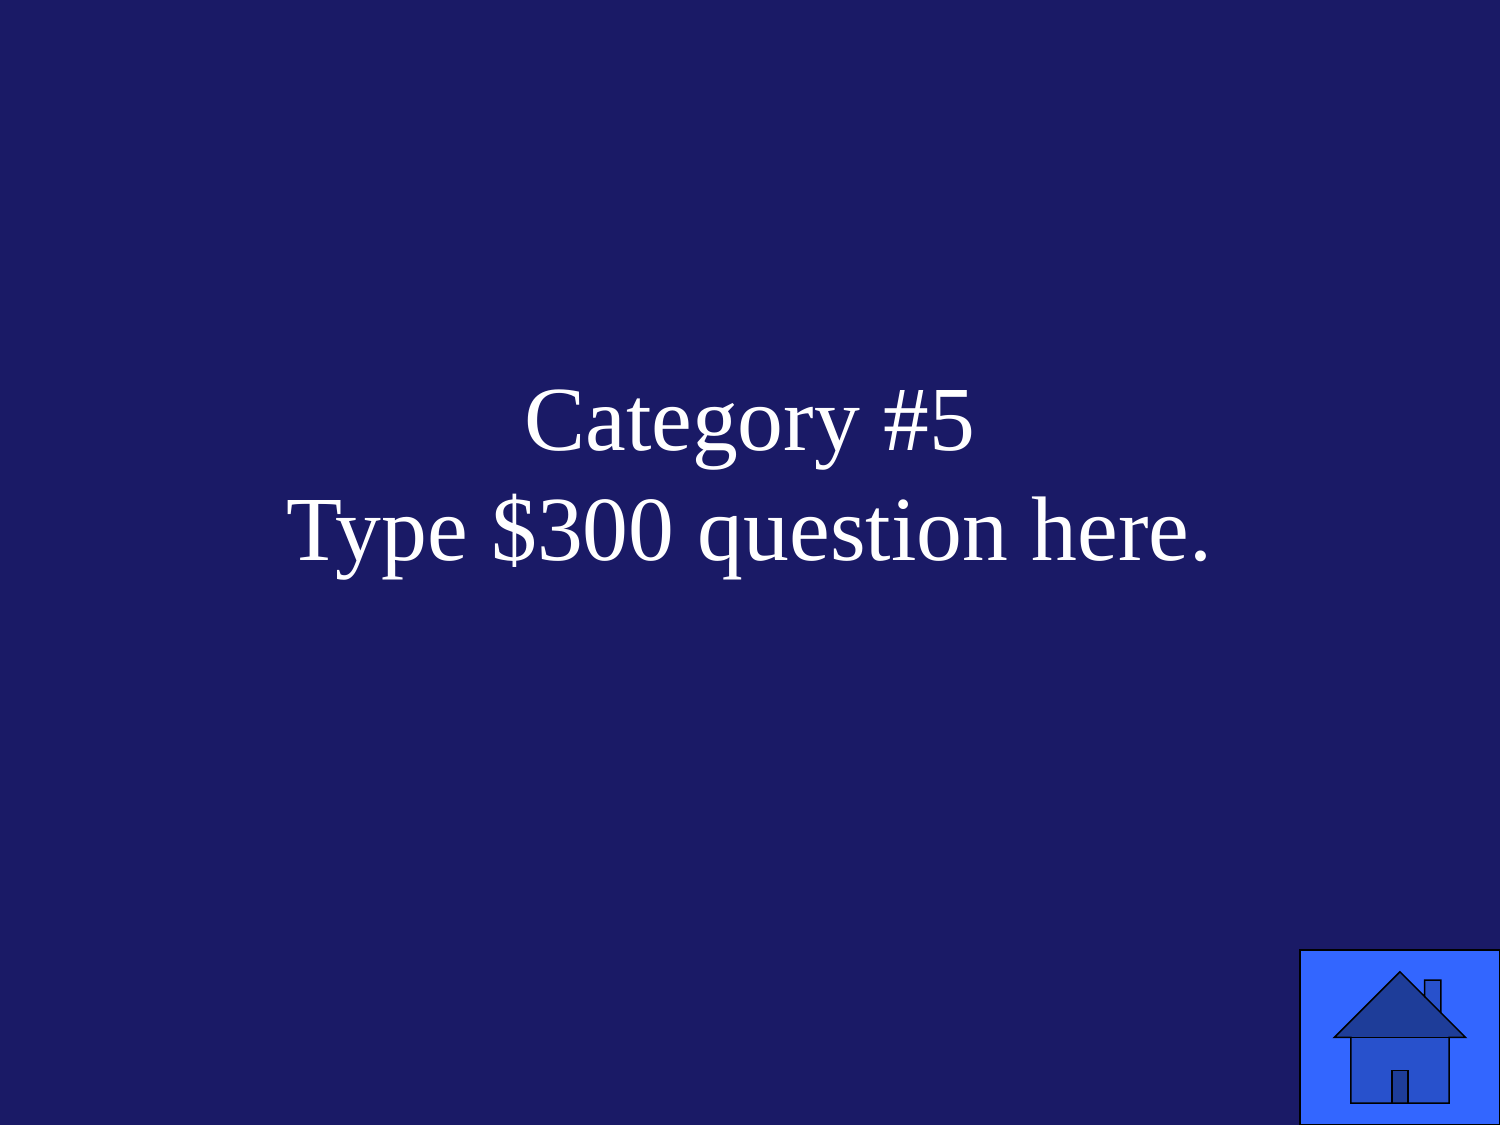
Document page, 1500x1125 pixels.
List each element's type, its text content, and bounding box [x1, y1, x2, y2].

text_box [1299, 950, 1500, 1125]
title Category #5 Type $300 question here. [112, 374, 1388, 563]
